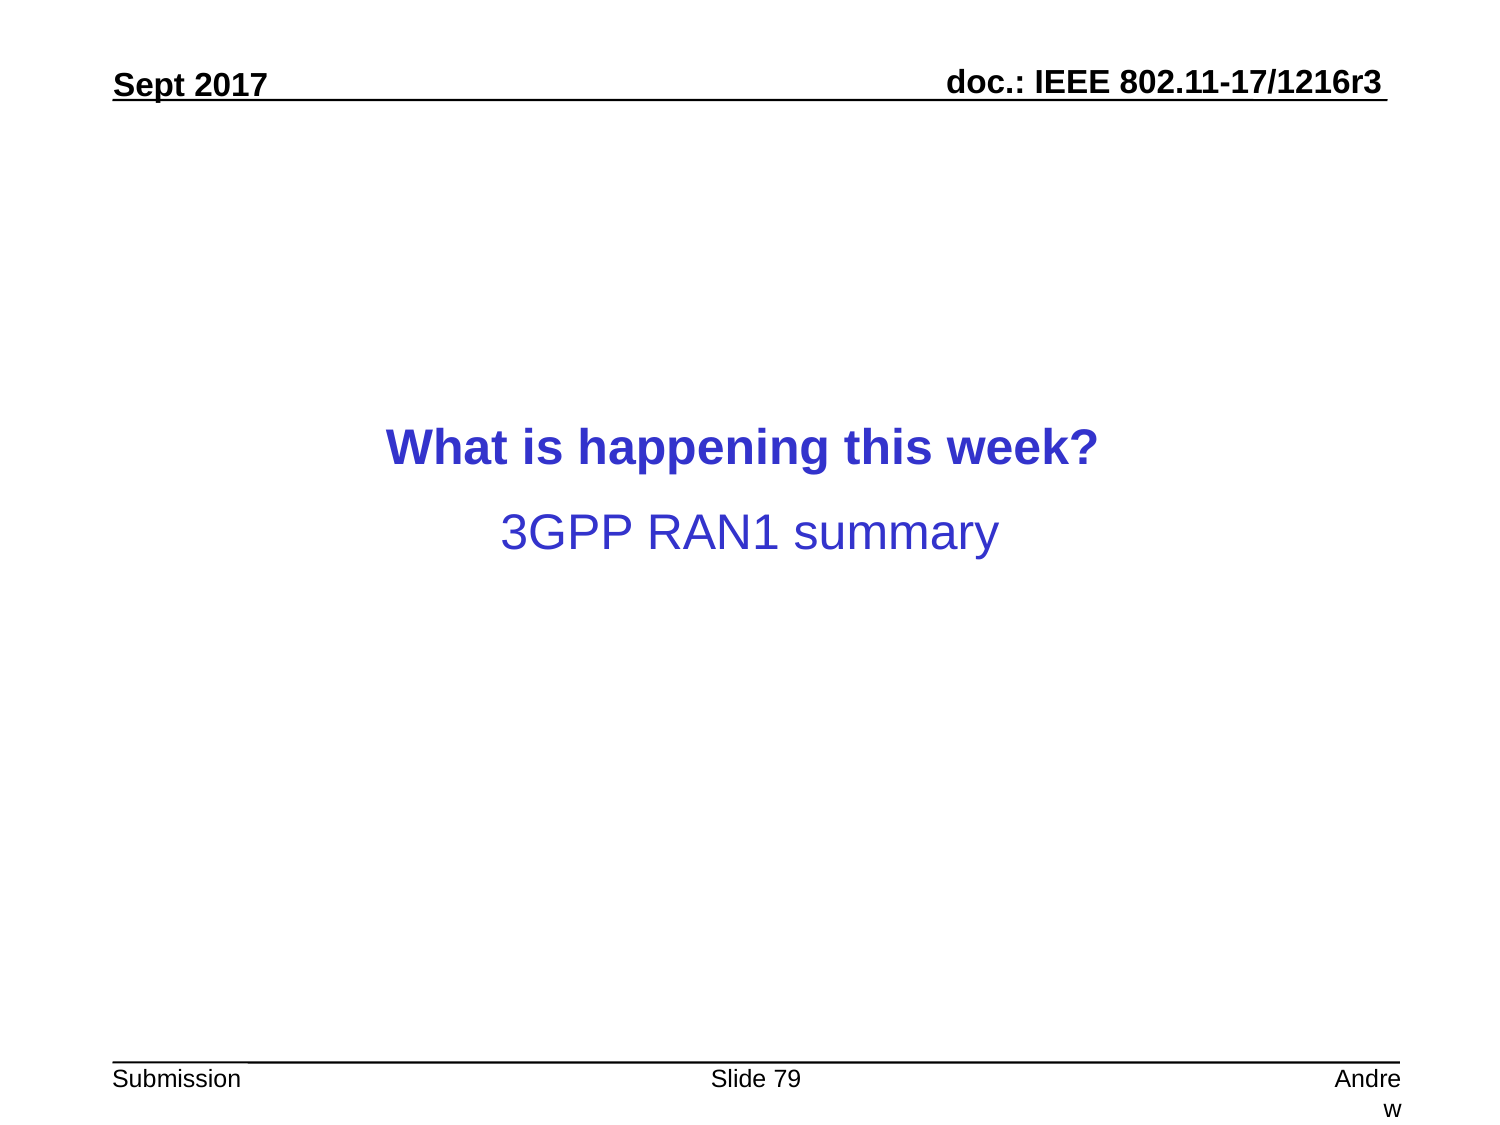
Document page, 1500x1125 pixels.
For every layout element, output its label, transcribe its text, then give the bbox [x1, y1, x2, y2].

footer Andrew Myles, Cisco [1320, 1061, 1402, 1093]
list What is happening this week? 3GPP RAN1 summary [112, 324, 1388, 650]
slide_number Slide 79 [709, 1061, 803, 1093]
